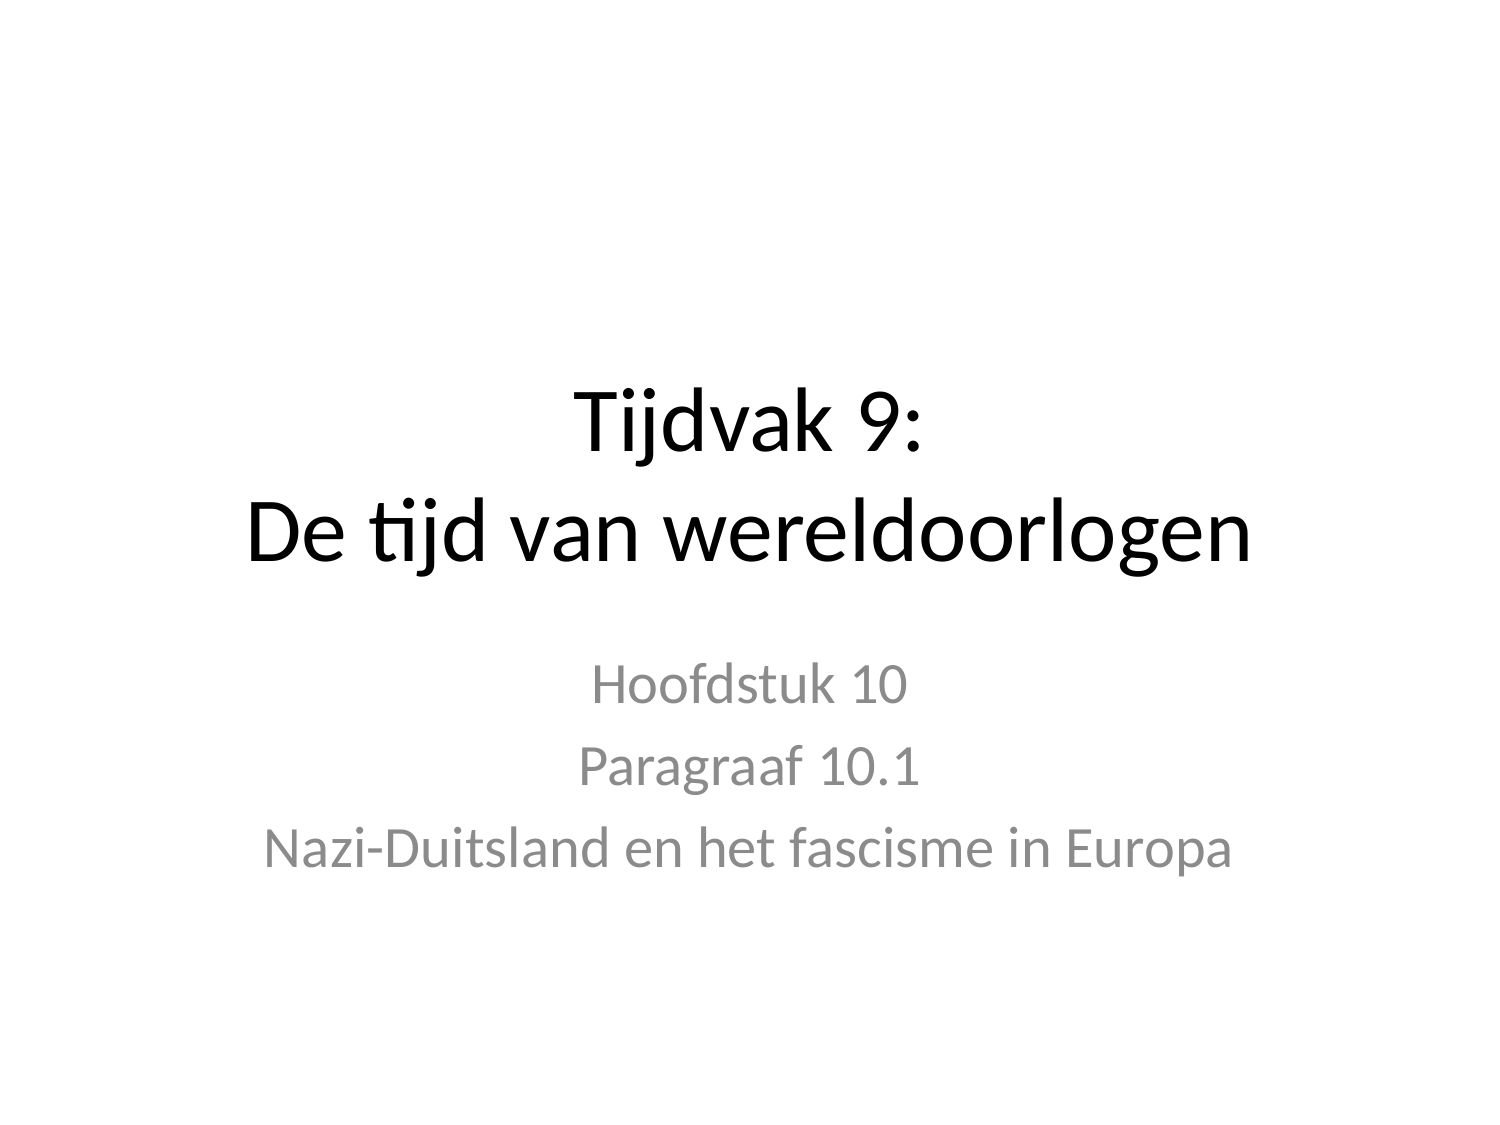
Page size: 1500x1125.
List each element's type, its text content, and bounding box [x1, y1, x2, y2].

title Tijdvak 9: De tijd van wereldoorlogen [112, 349, 1388, 591]
subtitle Hoofdstuk 10 Paragraaf 10.1 Nazi-Duitsland en het fascisme in Europa [225, 637, 1275, 925]
